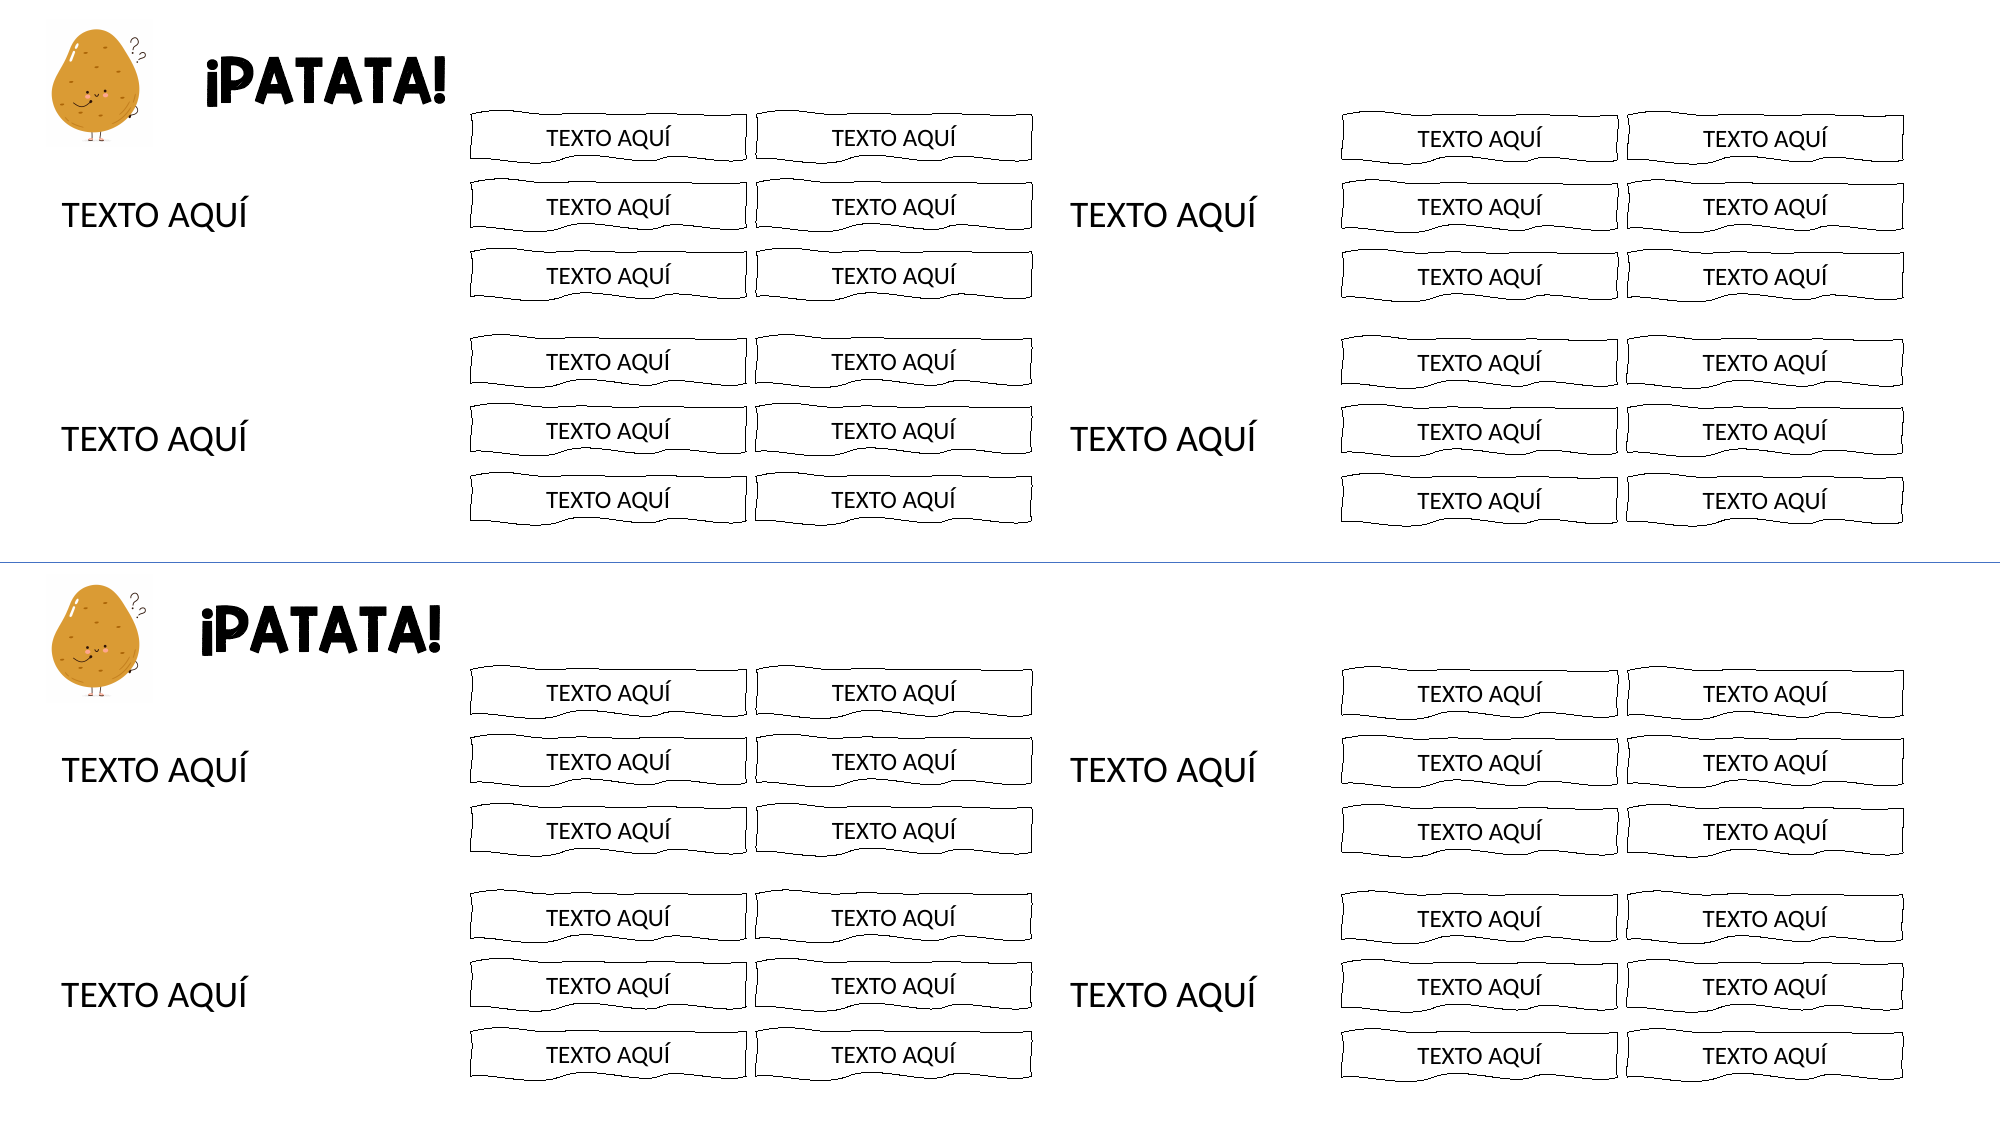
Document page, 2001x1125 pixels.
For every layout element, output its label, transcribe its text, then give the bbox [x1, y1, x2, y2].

text_box TEXTO AQUÍ [470, 668, 747, 719]
text_box TEXTO AQUÍ [1341, 249, 1619, 302]
text_box TEXTO AQUÍ [46, 407, 516, 467]
text_box TEXTO AQUÍ [1627, 735, 1904, 788]
text_box TEXTO AQUÍ [1627, 666, 1904, 720]
text_box TEXTO AQUÍ [1341, 666, 1619, 720]
text_box TEXTO AQUÍ [470, 889, 747, 943]
text_box TEXTO AQUÍ [1341, 179, 1619, 233]
text_box TEXTO AQUÍ [470, 113, 747, 164]
text_box TEXTO AQUÍ [1341, 404, 1618, 457]
text_box TEXTO AQUÍ [470, 1027, 747, 1081]
text_box TEXTO AQUÍ [1626, 404, 1904, 457]
text_box TEXTO AQUÍ [755, 334, 1033, 388]
text_box TEXTO AQUÍ [1626, 959, 1904, 1013]
text_box TEXTO AQUÍ [1341, 959, 1618, 1013]
picture [46, 574, 153, 703]
text_box TEXTO AQUÍ [470, 248, 747, 301]
text_box TEXTO AQUÍ [755, 958, 1033, 1012]
text_box TEXTO AQUÍ [1341, 473, 1618, 527]
text_box TEXTO AQUÍ [46, 738, 516, 798]
picture [171, 585, 593, 690]
text_box TEXTO AQUÍ [470, 803, 747, 857]
text_box TEXTO AQUÍ [1341, 1028, 1618, 1082]
text_box TEXTO AQUÍ [1627, 804, 1904, 858]
text_box TEXTO AQUÍ [1341, 111, 1619, 165]
text_box TEXTO AQUÍ [1055, 738, 1297, 798]
text_box TEXTO AQUÍ [1341, 890, 1618, 944]
text_box TEXTO AQUÍ [1626, 473, 1904, 527]
text_box TEXTO AQUÍ [46, 962, 516, 1023]
text_box TEXTO AQUÍ [46, 182, 516, 243]
text_box TEXTO AQUÍ [1055, 962, 1297, 1023]
text_box TEXTO AQUÍ [755, 178, 1033, 232]
text_box TEXTO AQUÍ [1626, 1028, 1904, 1082]
text_box TEXTO AQUÍ [755, 889, 1033, 943]
text_box TEXTO AQUÍ [755, 248, 1033, 301]
text_box TEXTO AQUÍ [470, 334, 747, 388]
text_box TEXTO AQUÍ [1341, 804, 1619, 858]
text_box TEXTO AQUÍ [470, 734, 747, 787]
text_box TEXTO AQUÍ [755, 803, 1033, 857]
text_box TEXTO AQUÍ [470, 178, 747, 232]
text_box TEXTO AQUÍ [1341, 335, 1618, 389]
text_box TEXTO AQUÍ [470, 958, 747, 1012]
picture [176, 36, 598, 141]
text_box TEXTO AQUÍ [755, 665, 1033, 719]
text_box TEXTO AQUÍ [755, 110, 1033, 164]
text_box TEXTO AQUÍ [755, 472, 1033, 526]
text_box TEXTO AQUÍ [470, 472, 747, 526]
picture [46, 19, 153, 147]
text_box TEXTO AQUÍ [1341, 735, 1619, 788]
text_box TEXTO AQUÍ [470, 403, 747, 456]
text_box TEXTO AQUÍ [1626, 890, 1904, 944]
text_box TEXTO AQUÍ [1055, 407, 1297, 467]
text_box TEXTO AQUÍ [1627, 111, 1904, 165]
text_box TEXTO AQUÍ [755, 1027, 1033, 1081]
text_box TEXTO AQUÍ [1627, 249, 1904, 302]
text_box TEXTO AQUÍ [1626, 335, 1904, 389]
text_box TEXTO AQUÍ [755, 403, 1033, 456]
text_box TEXTO AQUÍ [1055, 182, 1297, 243]
text_box TEXTO AQUÍ [1627, 179, 1904, 233]
text_box TEXTO AQUÍ [755, 734, 1033, 787]
